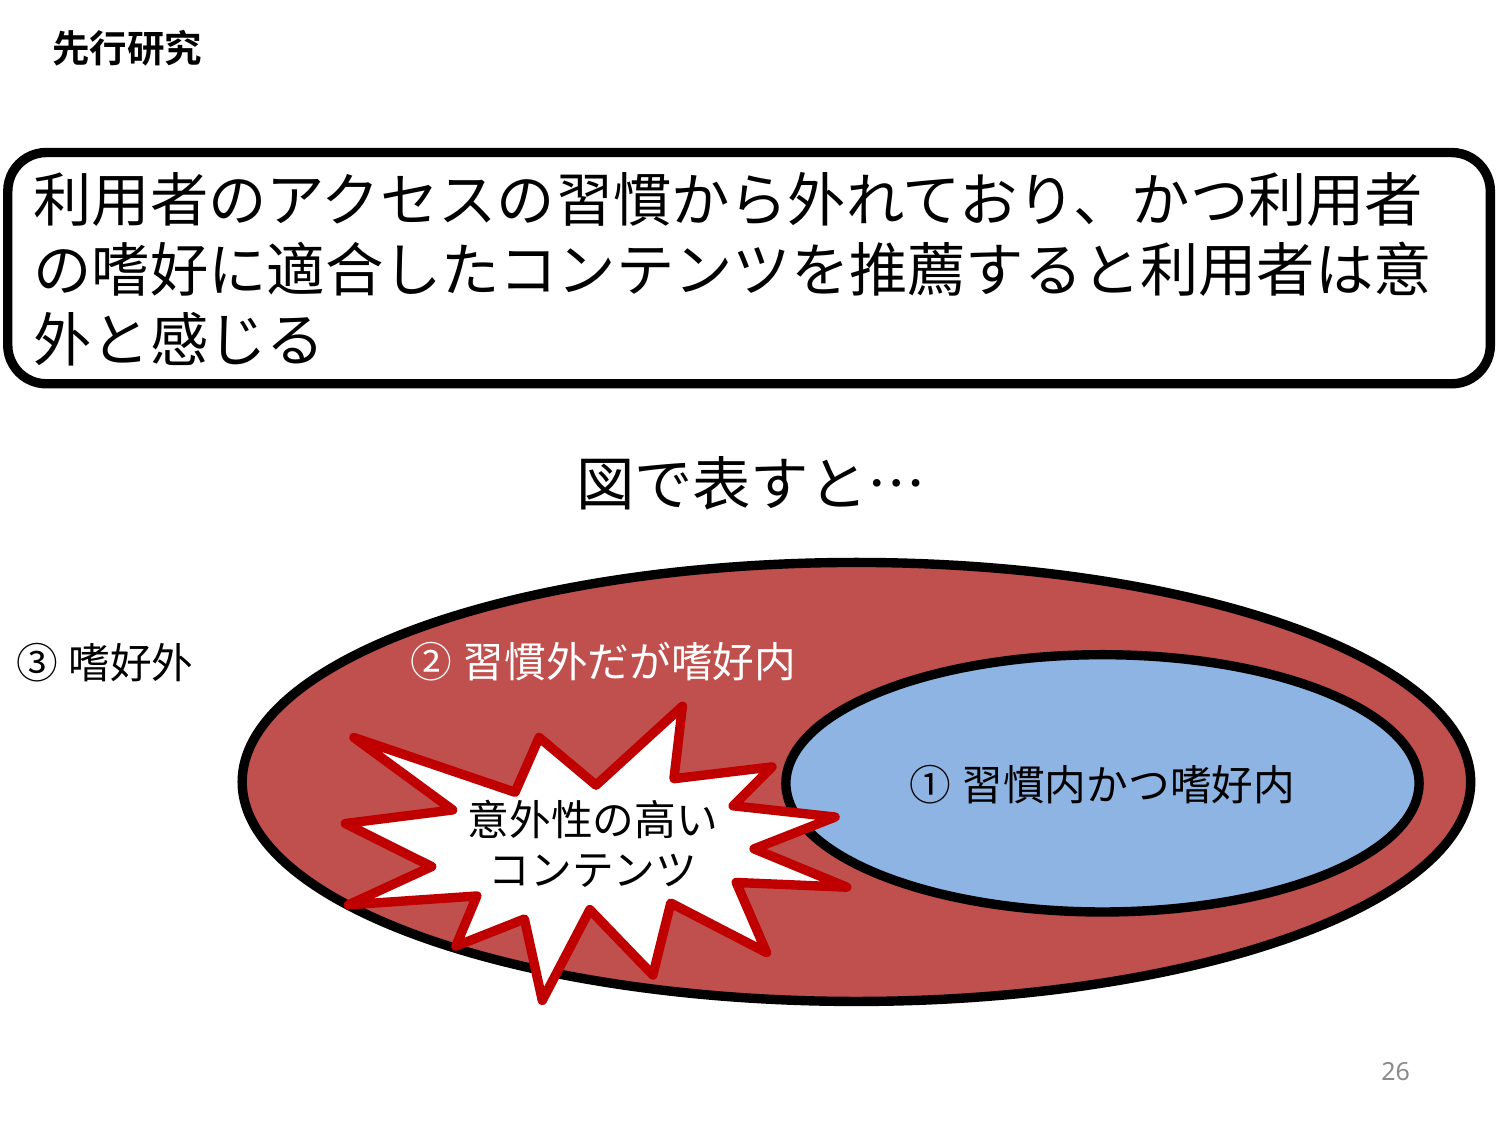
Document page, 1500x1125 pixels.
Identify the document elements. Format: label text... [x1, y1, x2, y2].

text_box 利用者のアクセスの習慣から外れており、かつ利用者の嗜好に適合したコンテンツを推薦すると利用者は意外と感じる [5, 150, 1493, 386]
text_box 図で表すと… [507, 437, 995, 527]
text_box ②習慣外だが嗜好内 [360, 628, 847, 693]
text_box 先行研究 [30, 7, 224, 88]
slide_number 26 [1074, 1042, 1425, 1103]
text_box ③嗜好外 [0, 629, 348, 695]
text_box 意外性の高いコンテンツ [343, 704, 849, 1003]
text_box ①習慣内かつ嗜好内 [783, 652, 1422, 915]
text_box [240, 560, 1473, 1004]
text_box [42, 960, 1391, 1037]
